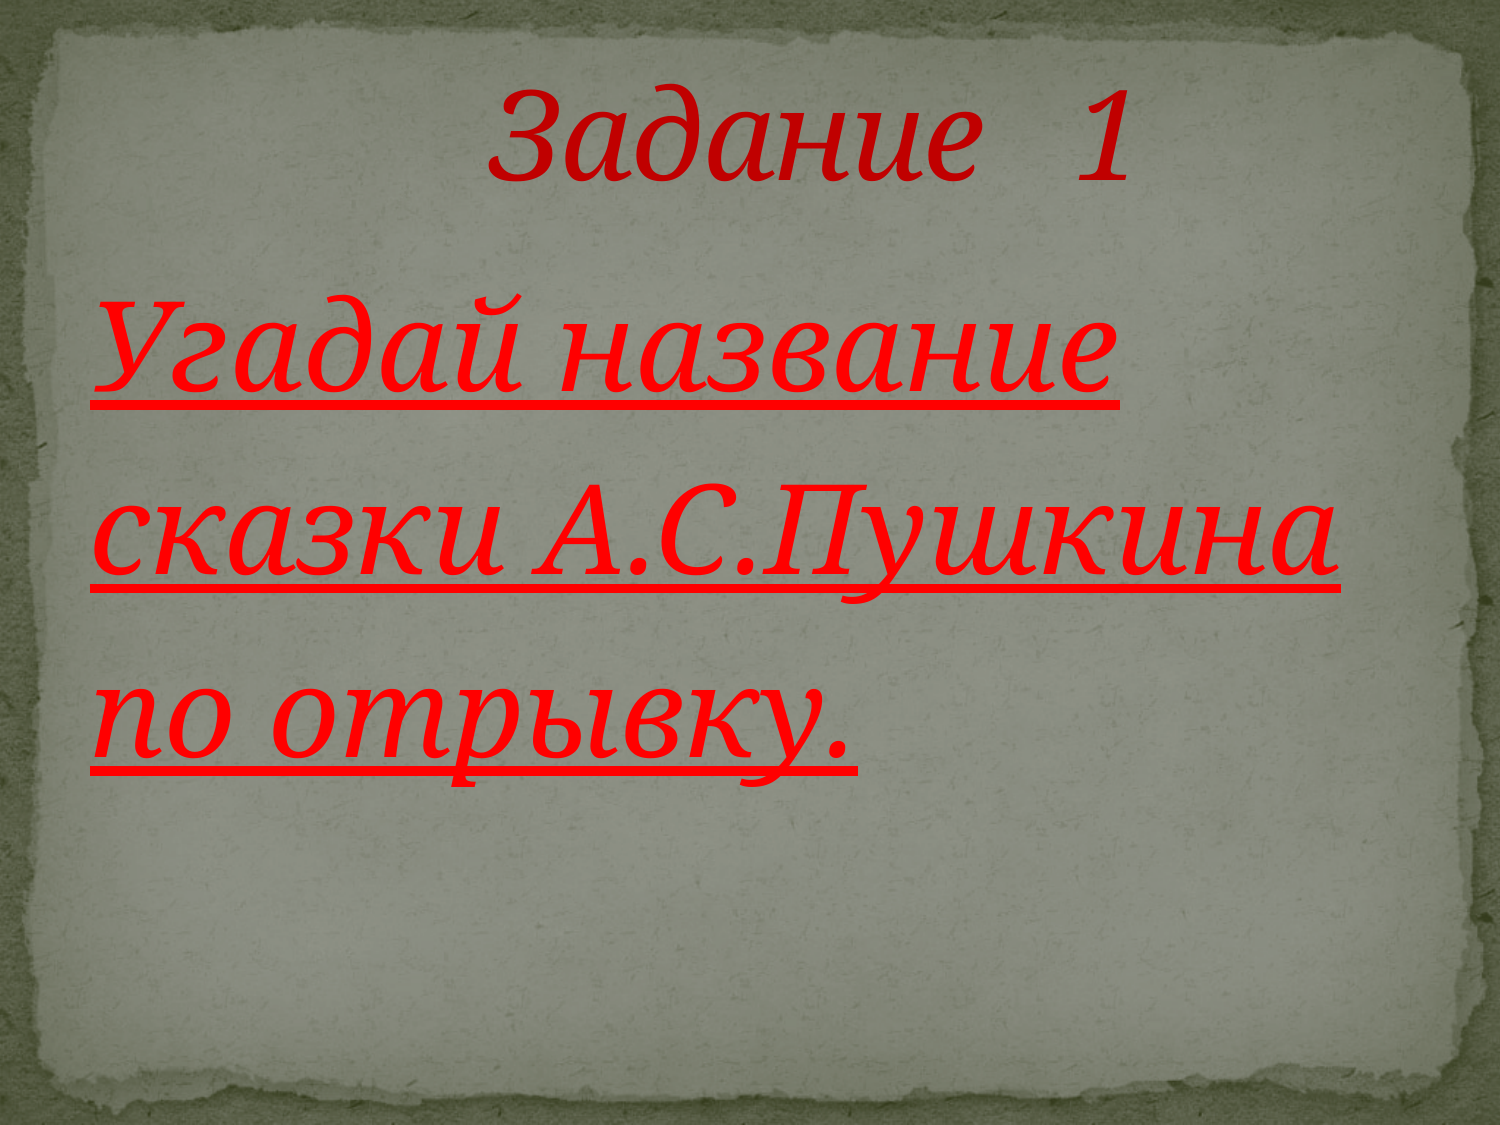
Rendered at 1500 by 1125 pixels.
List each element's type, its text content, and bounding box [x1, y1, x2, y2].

title Задание 1 [74, 24, 1425, 225]
list Угадай название сказки А.С.Пушкина по отрывку. [75, 249, 1425, 1000]
